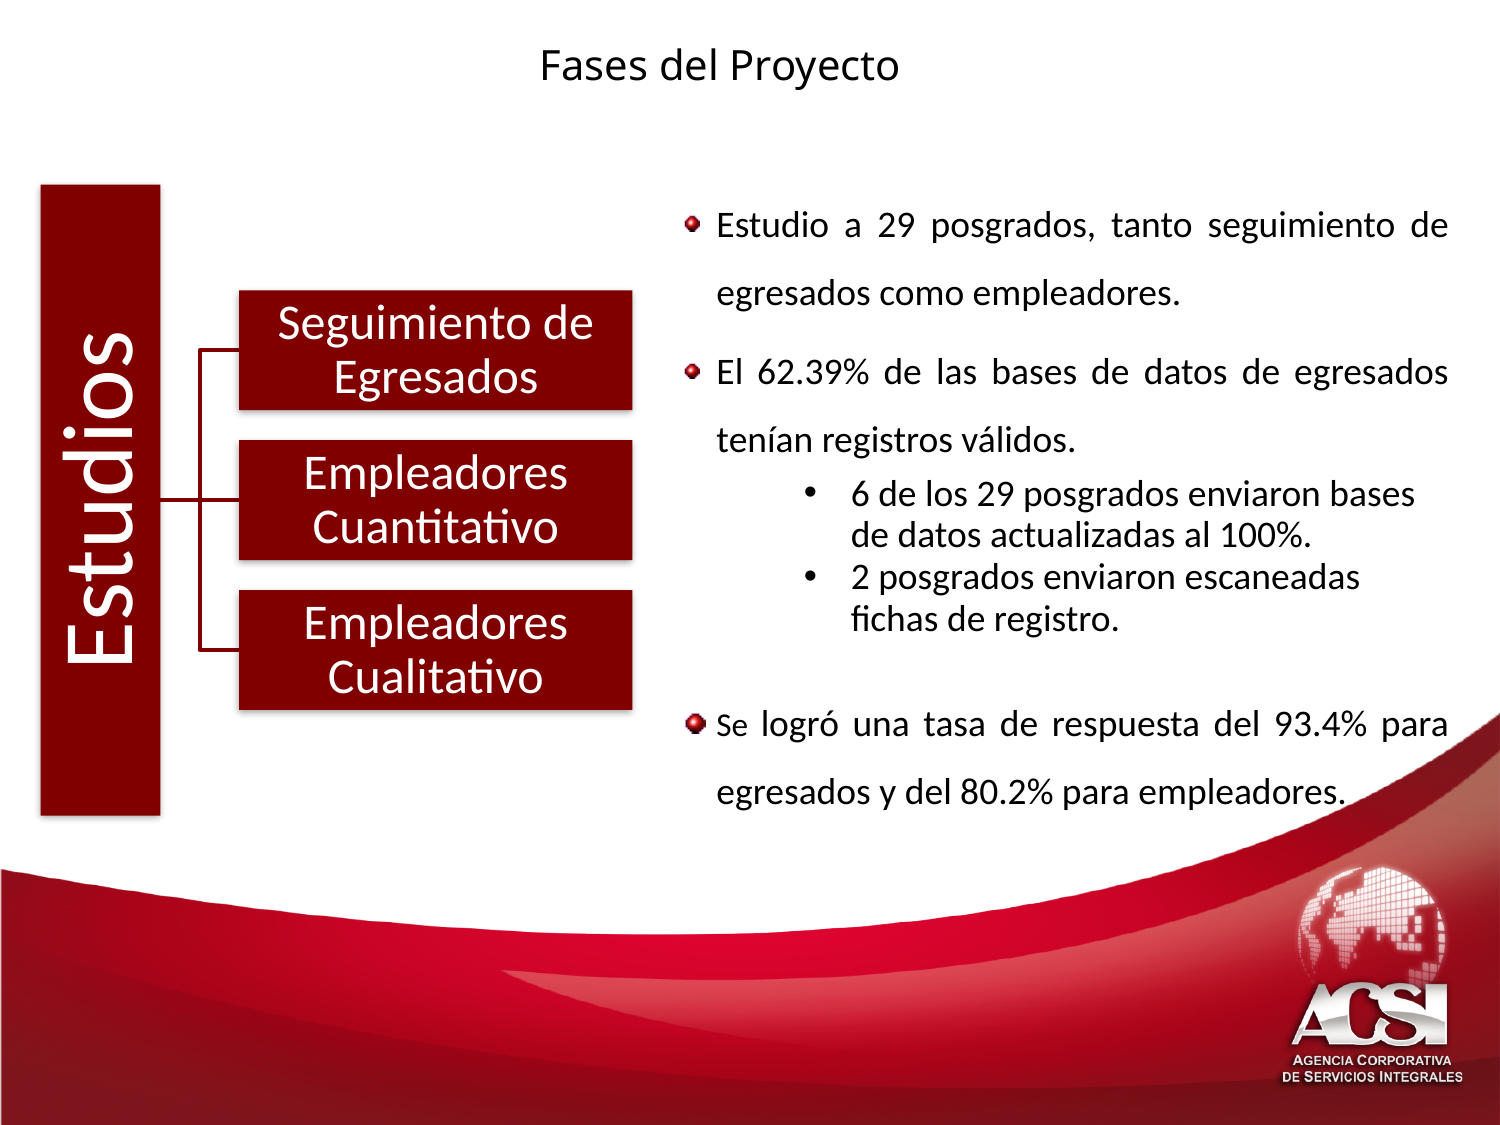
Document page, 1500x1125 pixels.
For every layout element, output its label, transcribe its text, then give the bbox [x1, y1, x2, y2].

text_box Estudio a 29 posgrados, tanto seguimiento de egresados como empleadores. El 62.39% de las bases de datos de egresados tenían registros válidos. 6 de los 29 posgrados enviaron bases de datos actualizadas al 100%. 2 posgrados enviaron escaneadas fichas de registro. Se logró una tasa de respuesta del 93.4% para egresados y del 80.2% para empleadores. [667, 170, 1465, 820]
picture [2, 633, 1499, 1125]
text_box Fases del Proyecto [0, 31, 1471, 196]
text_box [0, 184, 798, 816]
